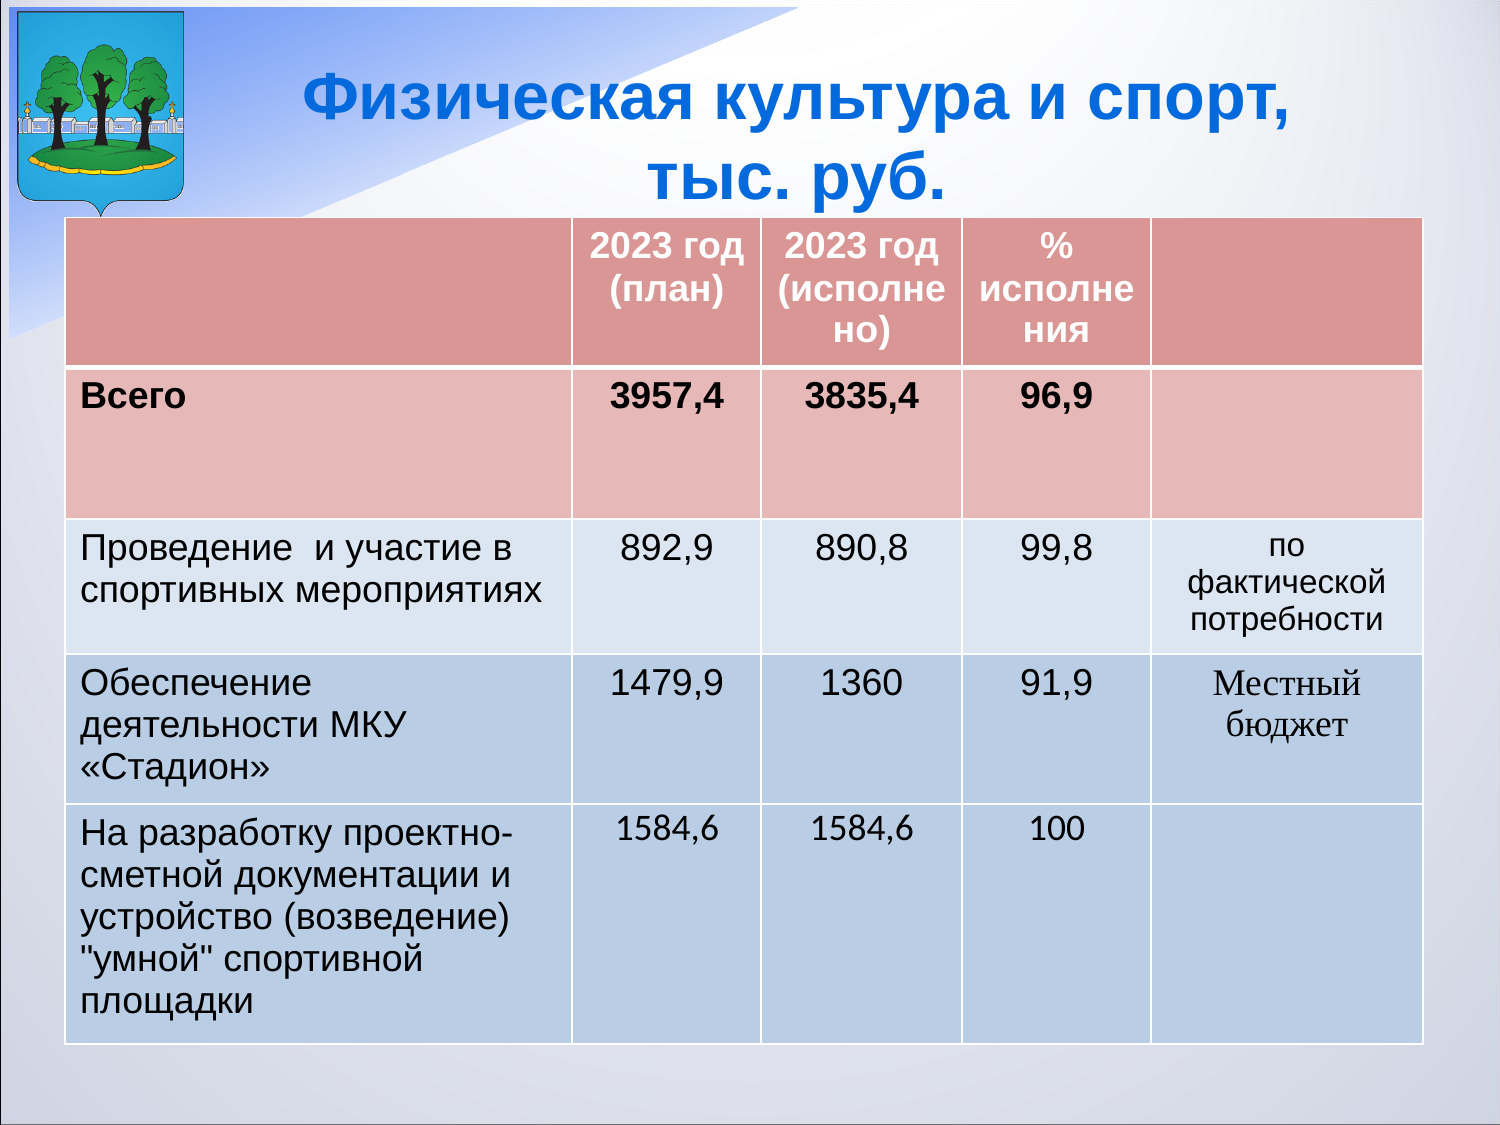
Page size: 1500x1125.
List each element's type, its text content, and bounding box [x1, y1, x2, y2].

table_cell [1152, 370, 1422, 518]
table_header 2023 год (план) [573, 218, 760, 365]
table_cell 1479,9 [573, 655, 760, 803]
table_cell [1152, 805, 1422, 1043]
table_cell Обеспечение деятельности МКУ «Стадион» [66, 655, 571, 803]
table_header 2023 год (исполнено) [762, 218, 961, 365]
table_cell 890,8 [762, 520, 961, 653]
table_cell 91,9 [963, 655, 1150, 803]
table_cell Всего [66, 370, 571, 518]
table_header % исполнения [963, 218, 1150, 365]
text_box [6, 5, 800, 341]
table_cell 96,9 [963, 370, 1150, 518]
table_cell 3835,4 [762, 370, 961, 518]
table_cell 892,9 [573, 520, 760, 653]
table_cell На разработку проектно-сметной документации и устройство (возведение) "умной" спортивной площадки [66, 805, 571, 1043]
table_cell 1584,6 [762, 805, 961, 1043]
table_cell 3957,4 [573, 370, 760, 518]
table_cell по фактической потребности [1152, 520, 1422, 653]
table_header [66, 218, 571, 365]
table_cell 1360 [762, 655, 961, 803]
table_cell Местный бюджет [1152, 655, 1422, 803]
table_header [1152, 218, 1422, 365]
table_cell 1584,6 [573, 805, 760, 1043]
picture [0, 0, 1500, 1125]
table_cell 99,8 [963, 520, 1150, 653]
table_cell 100 [963, 805, 1150, 1043]
text_box Физическая культура и спорт, тыс. руб. [287, 45, 1308, 217]
table_cell Проведение и участие в спортивных мероприятиях [66, 520, 571, 653]
